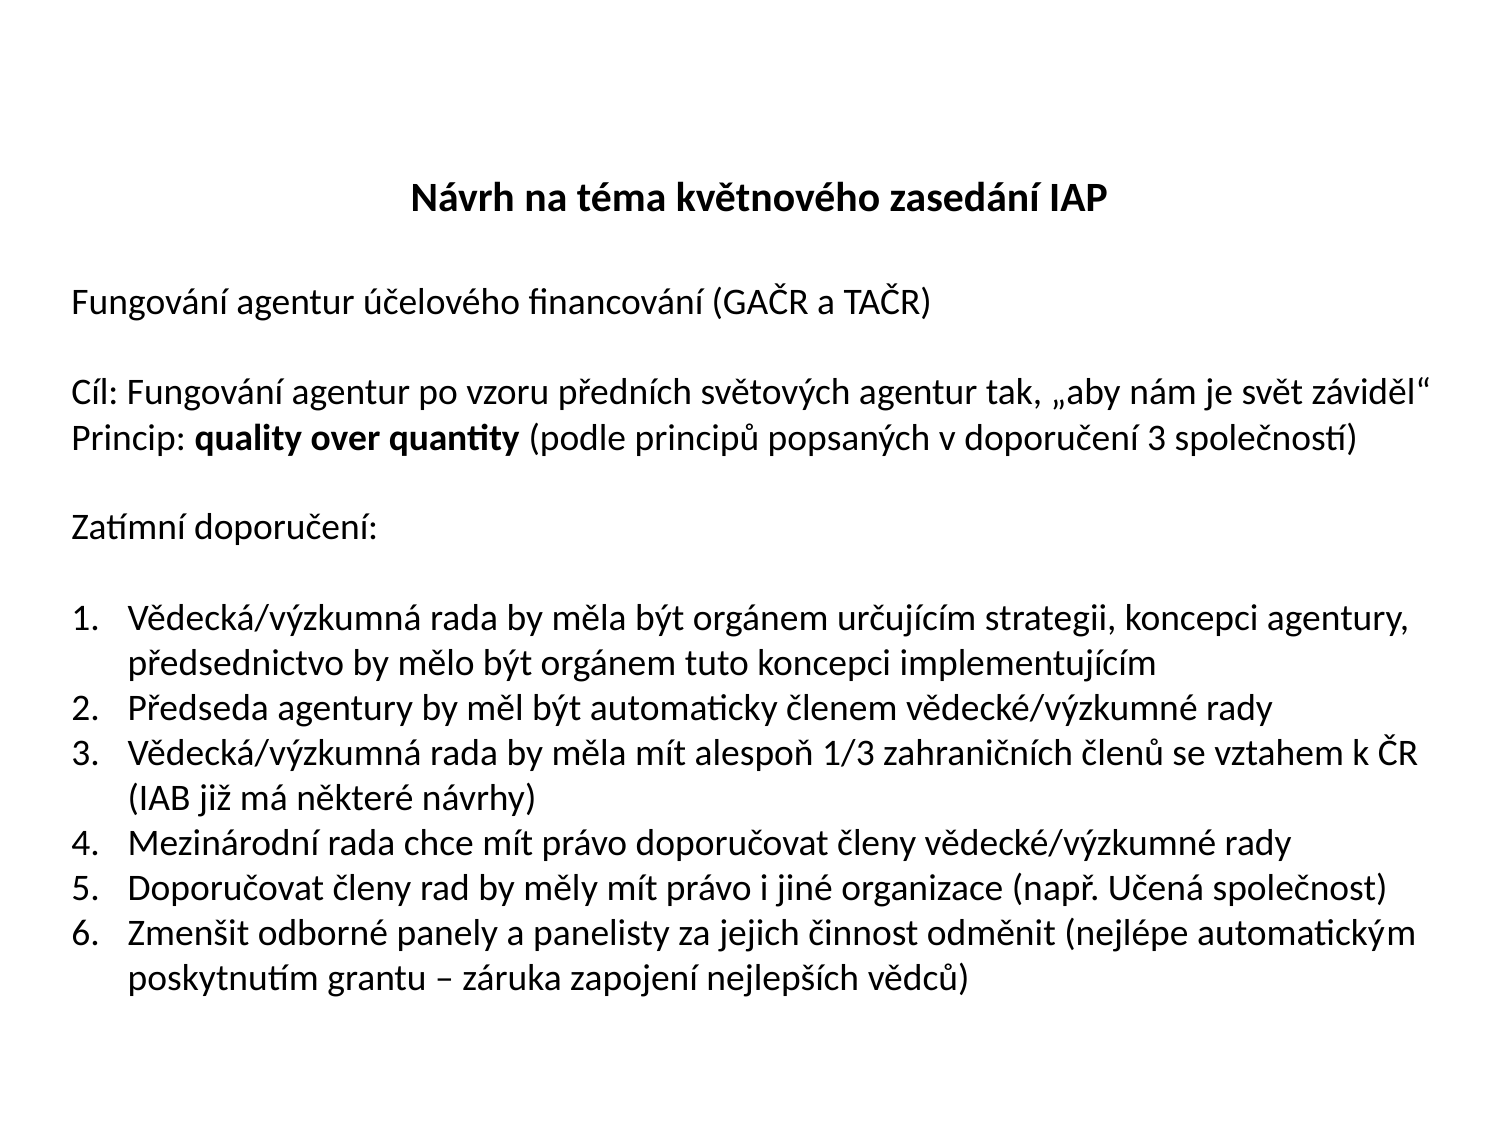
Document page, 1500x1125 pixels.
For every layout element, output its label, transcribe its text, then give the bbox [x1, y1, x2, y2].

text_box Fungování agentur účelového financování (GAČR a TAČR) Cíl: Fungování agentur po vzoru předních světových agentur tak, „aby nám je svět záviděl“ Princip: quality over quantity (podle principů popsaných v doporučení 3 společností) Zatímní doporučení: Vědecká/výzkumná rada by měla být orgánem určujícím strategii, koncepci agentury, předsednictvo by mělo být orgánem tuto koncepci implementujícím Předseda agentury by měl být automaticky členem vědecké/výzkumné rady Vědecká/výzkumná rada by měla mít alespoň 1/3 zahraničních členů se vztahem k ČR (IAB již má některé návrhy) Mezinárodní rada chce mít právo doporučovat členy vědecké/výzkumné rady Doporučovat členy rad by měly mít právo i jiné organizace (např. Učená společnost) Zmenšit odborné panely a panelisty za jejich činnost odměnit (nejlépe automatickým poskytnutím grantu – záruka zapojení nejlepších vědců) [56, 270, 1463, 1005]
text_box Návrh na téma květnového zasedání IAP [395, 161, 1124, 227]
